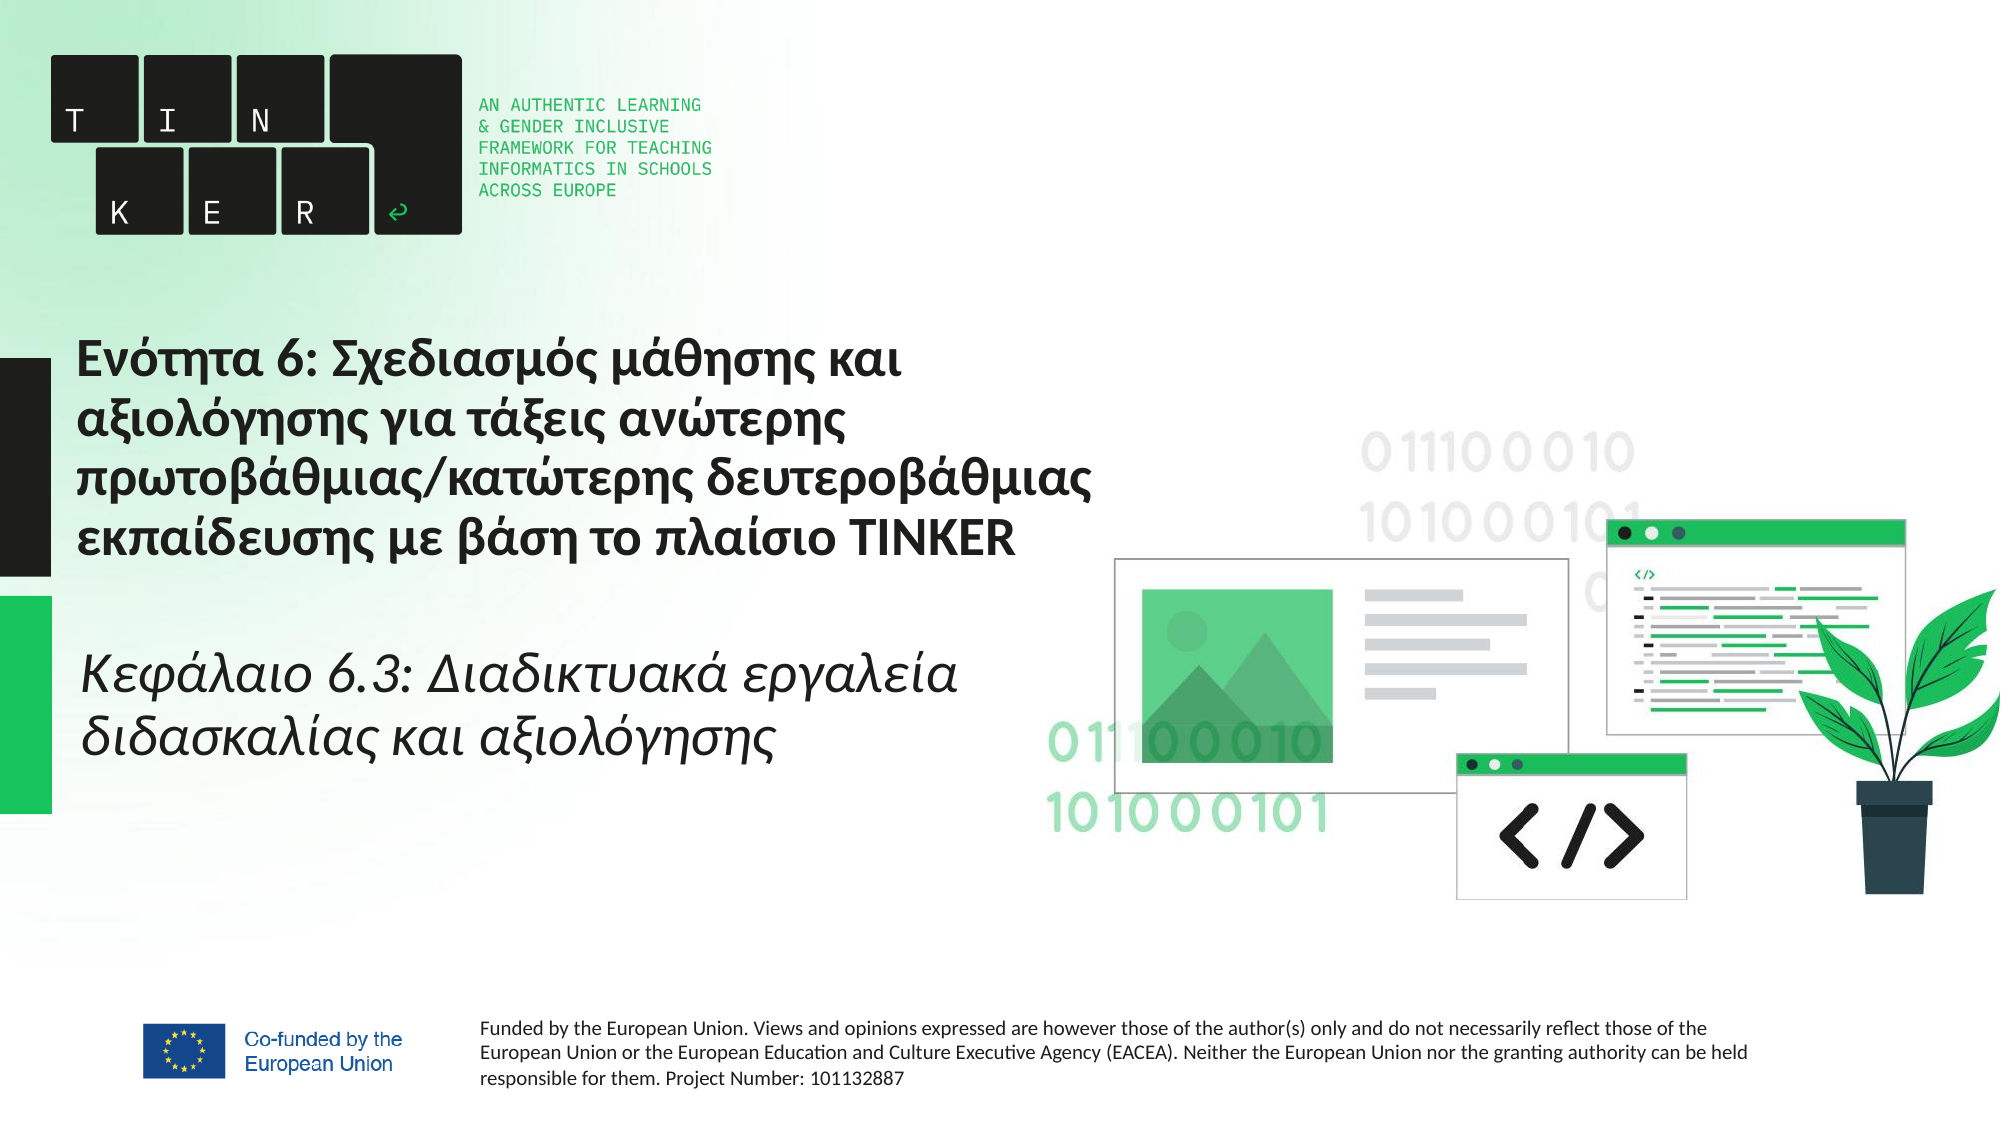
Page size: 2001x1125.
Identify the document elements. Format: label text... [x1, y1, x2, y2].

title Ενότητα 6: Σχεδιασμός μάθησης και αξιολόγησης για τάξεις ανώτερης πρωτοβάθμιας/κατώτερης δευτεροβάθμιας εκπαίδευσης με βάση το πλαίσιο TINKER [61, 318, 1196, 578]
picture [0, 0, 843, 1125]
picture [1047, 431, 2000, 900]
subtitle Κεφάλαιο 6.3: Διαδικτυακά εργαλεία διδασκαλίας και αξιολόγησης [65, 599, 1197, 812]
